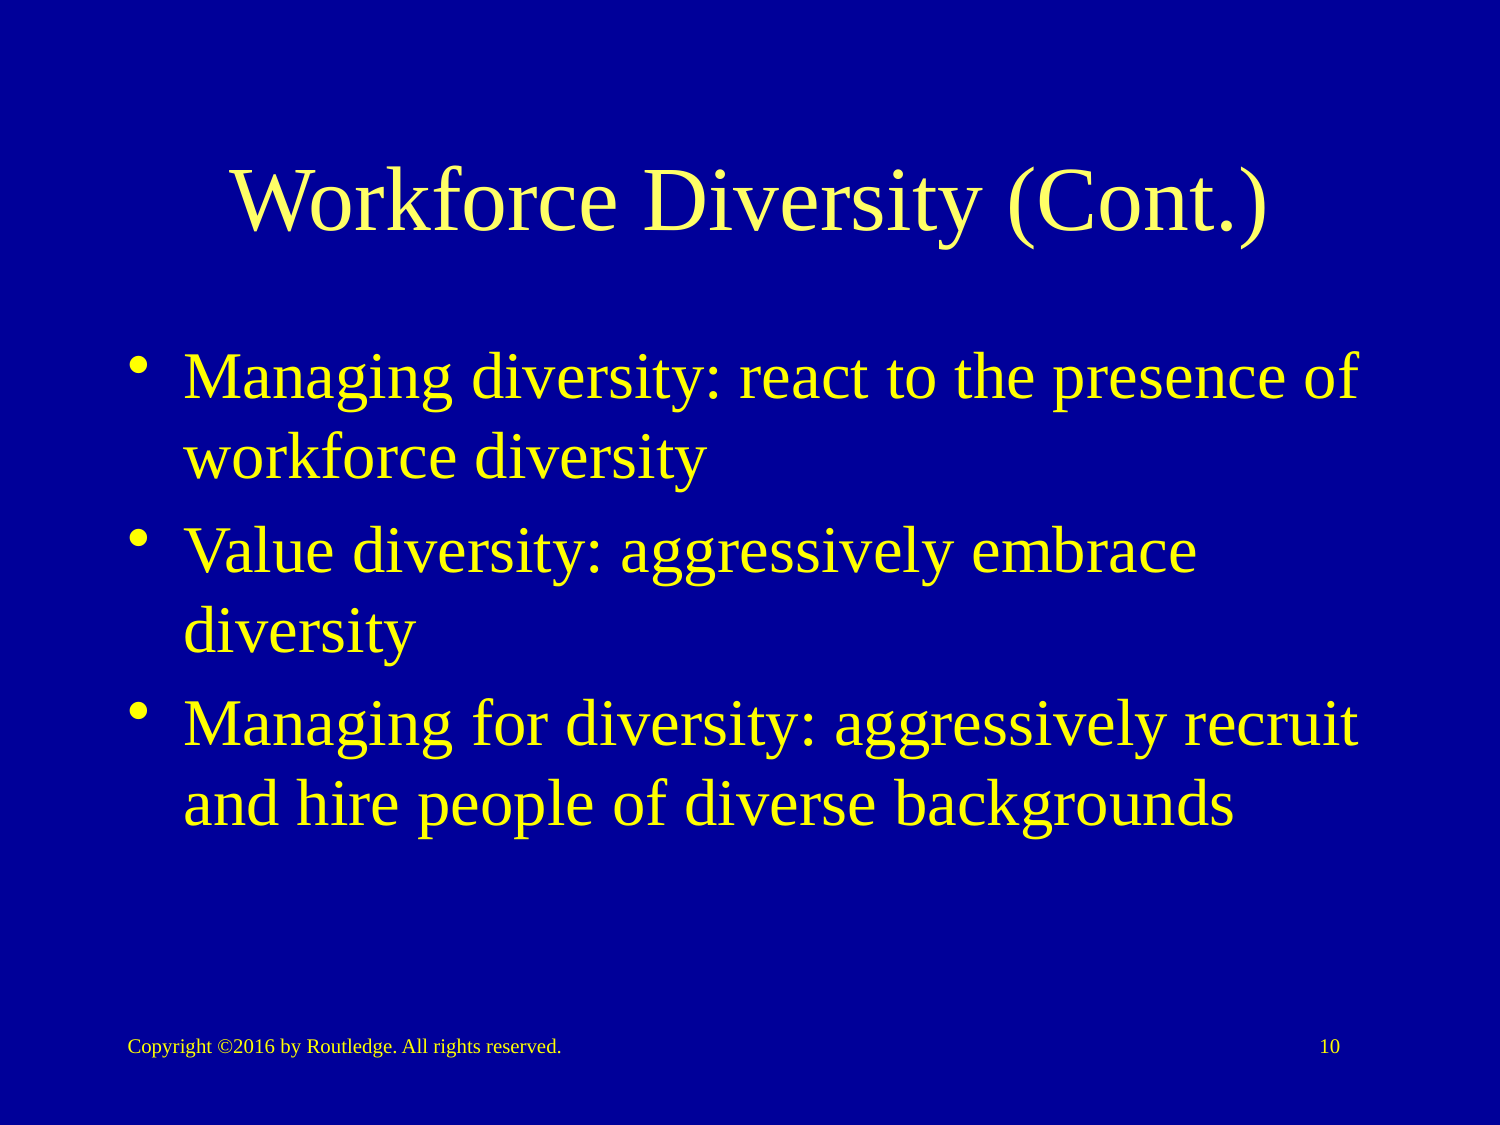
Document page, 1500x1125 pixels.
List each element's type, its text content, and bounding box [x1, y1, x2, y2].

slide_number 10 [1303, 1024, 1388, 1101]
list Managing diversity: react to the presence of workforce diversity Value diversity: aggressively embrace diversity Managing for diversity: aggressively recruit and hire people of diverse backgrounds [112, 324, 1388, 1000]
footer Copyright ©2016 by Routledge. All rights reserved. [111, 1024, 1267, 1101]
title Workforce Diversity (Cont.) [112, 99, 1388, 288]
